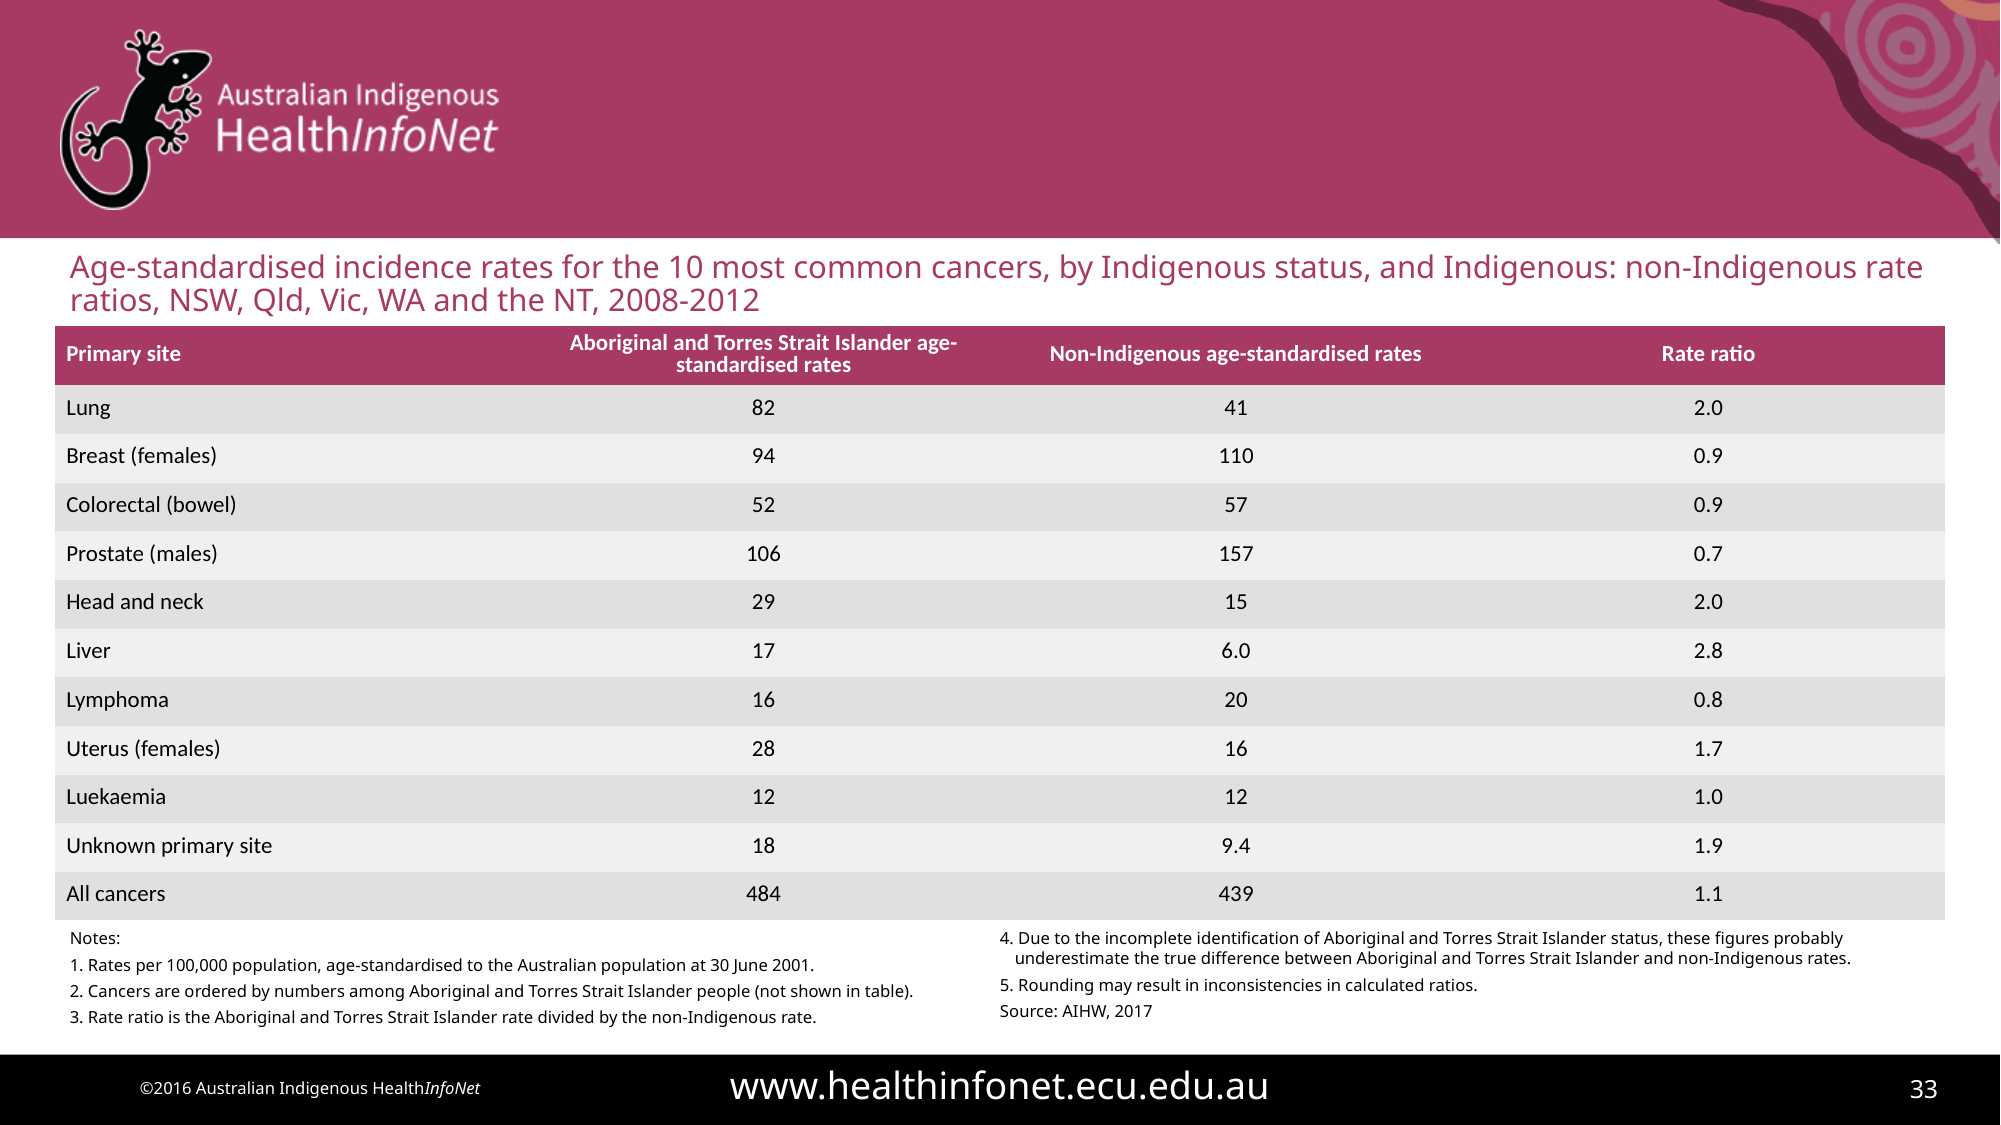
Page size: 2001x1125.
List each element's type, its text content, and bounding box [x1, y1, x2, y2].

table_cell 0.9 [1472, 483, 1945, 531]
table_cell 0.8 [1472, 677, 1945, 726]
picture [1673, 0, 2000, 279]
table_cell 1.0 [1472, 775, 1945, 823]
table_cell Uterus (females) [55, 726, 527, 775]
table_cell 157 [1000, 531, 1472, 580]
table_cell 6.0 [1000, 629, 1472, 677]
table_cell 82 [527, 385, 1000, 434]
table_header Aboriginal and Torres Strait Islander age-standardised rates [527, 326, 1000, 385]
table_cell 1.1 [1472, 872, 1945, 920]
table_cell Unknown primary site [55, 823, 527, 872]
table_cell 1.7 [1472, 726, 1945, 775]
table_cell 28 [527, 726, 1000, 775]
table_cell 9.4 [1000, 823, 1472, 872]
table_cell Luekaemia [55, 775, 527, 823]
table_cell 12 [1000, 775, 1472, 823]
table_cell Prostate (males) [55, 531, 527, 580]
table_cell 29 [527, 580, 1000, 629]
table_cell 2.0 [1472, 580, 1945, 629]
table_cell Breast (females) [55, 434, 527, 483]
table_cell 17 [527, 629, 1000, 677]
table_cell 52 [527, 483, 1000, 531]
table_cell 2.8 [1472, 629, 1945, 677]
table_header Rate ratio [1472, 326, 1945, 385]
table_cell 0.7 [1472, 531, 1945, 580]
table_header Primary site [55, 326, 527, 385]
table_cell Head and neck [55, 580, 527, 629]
table_cell 110 [1000, 434, 1472, 483]
table_cell Liver [55, 629, 527, 677]
table_header Non-Indigenous age-standardised rates [1000, 326, 1472, 385]
table_cell 1.9 [1472, 823, 1945, 872]
table_cell 20 [1000, 677, 1472, 726]
table_cell 106 [527, 531, 1000, 580]
table_cell All cancers [55, 872, 527, 920]
table_cell 94 [527, 434, 1000, 483]
table_cell 439 [1000, 872, 1472, 920]
table_cell Colorectal (bowel) [55, 483, 527, 531]
table_cell 12 [527, 775, 1000, 823]
table_cell 484 [527, 872, 1000, 920]
table_cell 41 [1000, 385, 1472, 434]
text_box Notes: 1. Rates per 100,000 population, age-standardised to the Australian population at 30 June 2001. 2. Cancers are ordered by numbers among Aboriginal and Torres Strait Islander people (not shown in table). 3. Rate ratio is the Aboriginal and Torres Strait Islander rate divided by the non-Indigenous rate. 4. Due to the incomplete identification of Aboriginal and Torres Strait Islander status, these figures probably underestimate the true difference between Aboriginal and Torres Strait Islander and non-Indigenous rates. 5. Rounding may result in inconsistencies in calculated ratios. Source: AIHW, 2017 [54, 920, 1945, 1035]
table_cell 15 [1000, 580, 1472, 629]
picture [60, 29, 499, 210]
table_cell 57 [1000, 483, 1472, 531]
table_cell 2.0 [1472, 385, 1945, 434]
table_cell Lung [55, 385, 527, 434]
table_cell 0.9 [1472, 434, 1945, 483]
table_cell 16 [1000, 726, 1472, 775]
table_cell 18 [527, 823, 1000, 872]
title Age-standardised incidence rates for the 10 most common cancers, by Indigenous status, and Indigenous: non-Indigenous rate ratios, NSW, Qld, Vic, WA and the NT, 2008-2012 [55, 243, 1945, 326]
table_cell 16 [527, 677, 1000, 726]
table_cell Lymphoma [55, 677, 527, 726]
